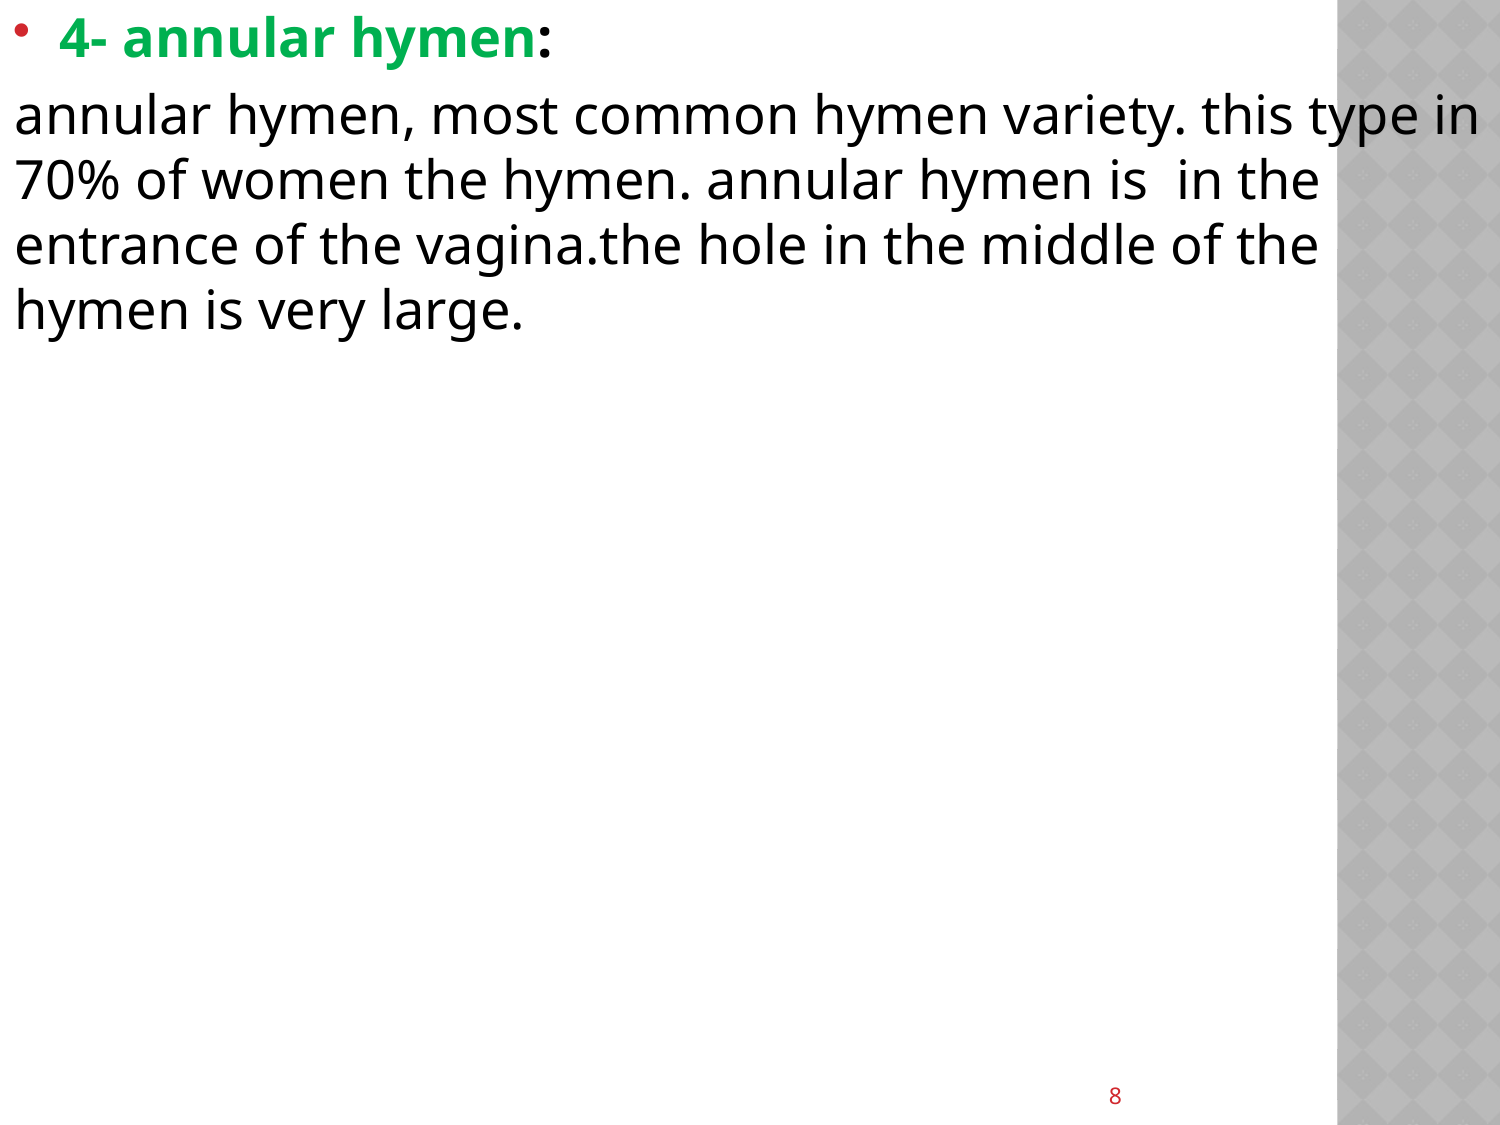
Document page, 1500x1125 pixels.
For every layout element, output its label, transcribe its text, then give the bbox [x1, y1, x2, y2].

list 4- annular hymen: annular hymen, most common hymen variety. this type in 70% of women the hymen. annular hymen is in the entrance of the vagina.the hole in the middle of the hymen is very large. [0, 0, 1500, 1125]
slide_number 8 [1025, 1075, 1122, 1113]
